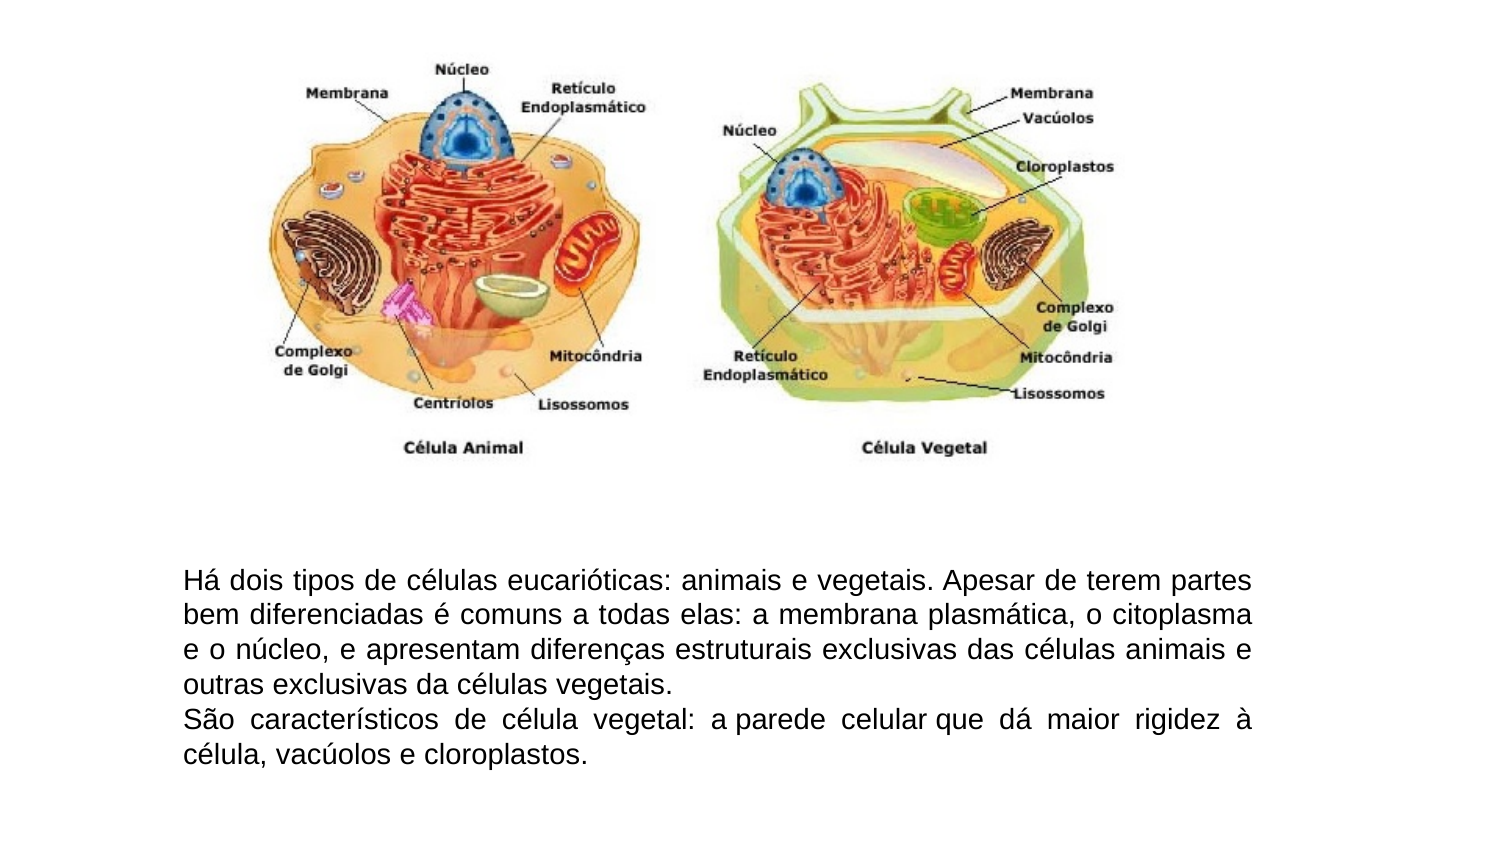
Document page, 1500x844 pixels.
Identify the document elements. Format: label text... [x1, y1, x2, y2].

text_box Há dois tipos de células eucarióticas: animais e vegetais. Apesar de terem partes bem diferenciadas é comuns a todas elas: a membrana plasmática, o citoplasma e o núcleo, e apresentam diferenças estruturais exclusivas das células animais e outras exclusivas da células vegetais. São característicos de célula vegetal: a parede celular que dá maior rigidez à célula, vacúolos e cloroplastos. [168, 553, 1269, 778]
picture [198, 28, 1239, 518]
